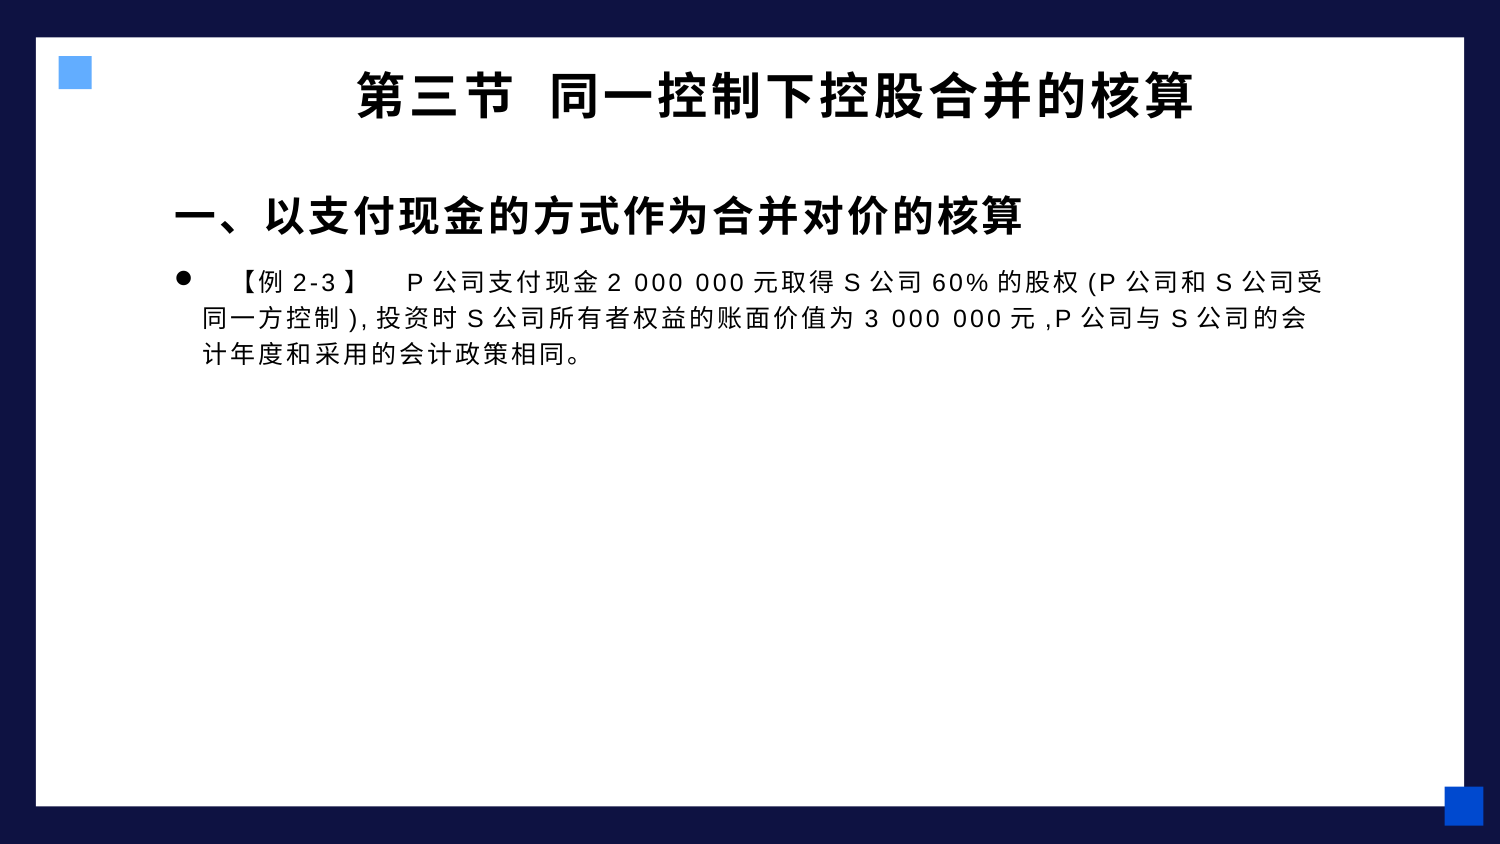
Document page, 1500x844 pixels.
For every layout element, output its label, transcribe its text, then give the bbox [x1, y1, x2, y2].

list 一、以支付现金的方式作为合并对价的核算 【例2-3】 P公司支付现金2 000 000元取得S公司60%的股权(P公司和S公司受同一方控制),投资时S公司所有者权益的账面价值为3 000 000元,P公司与S公司的会计年度和采用的会计政策相同。 [157, 179, 1343, 604]
title 第三节 同一控制下控股合并的核算 [123, 43, 1424, 133]
